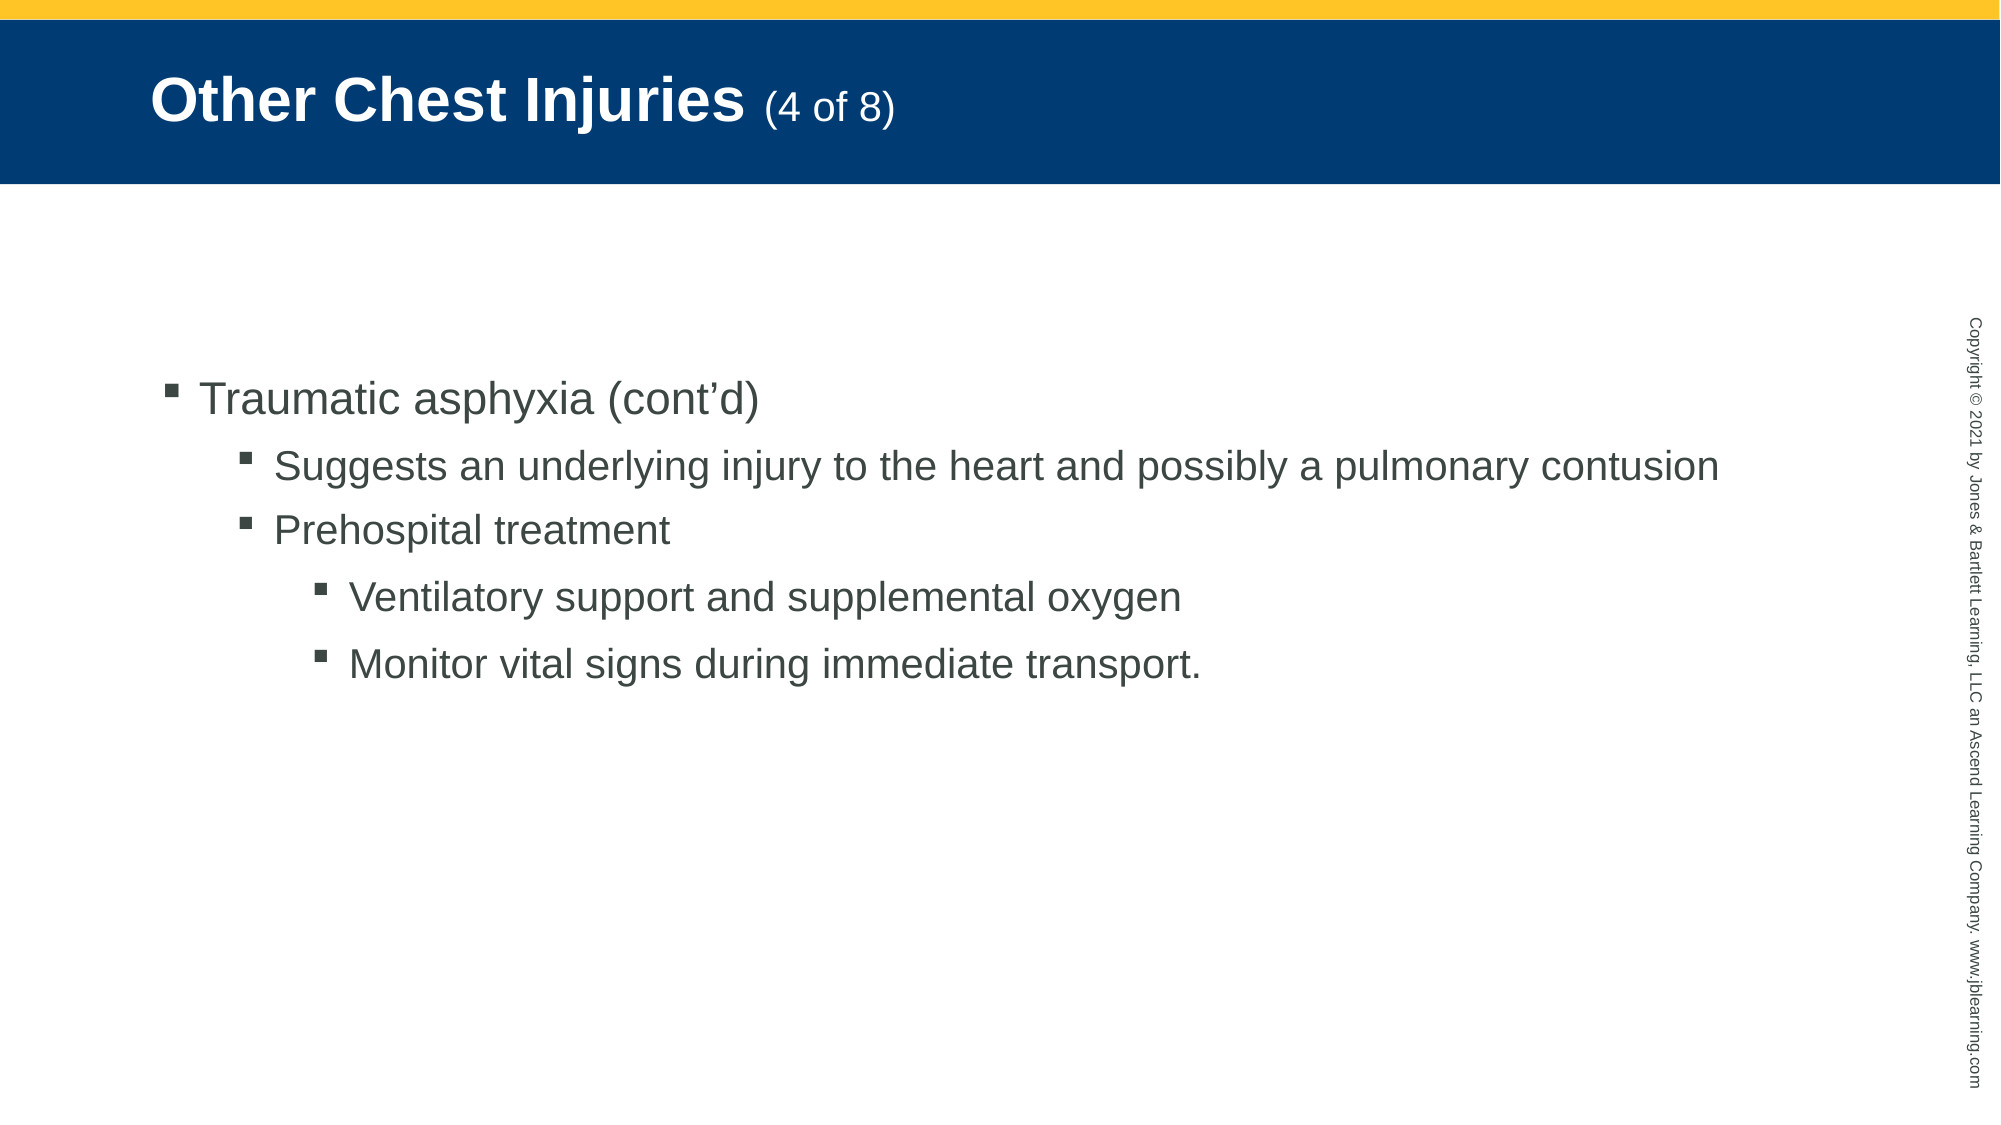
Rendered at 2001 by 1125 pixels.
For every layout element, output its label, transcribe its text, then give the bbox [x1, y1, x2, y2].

list Traumatic asphyxia (cont’d) Suggests an underlying injury to the heart and possibly a pulmonary contusion Prehospital treatment Ventilatory support and supplemental oxygen Monitor vital signs during immediate transport. [146, 361, 1859, 1016]
title Other Chest Injuries (4 of 8) [0, 19, 2000, 185]
